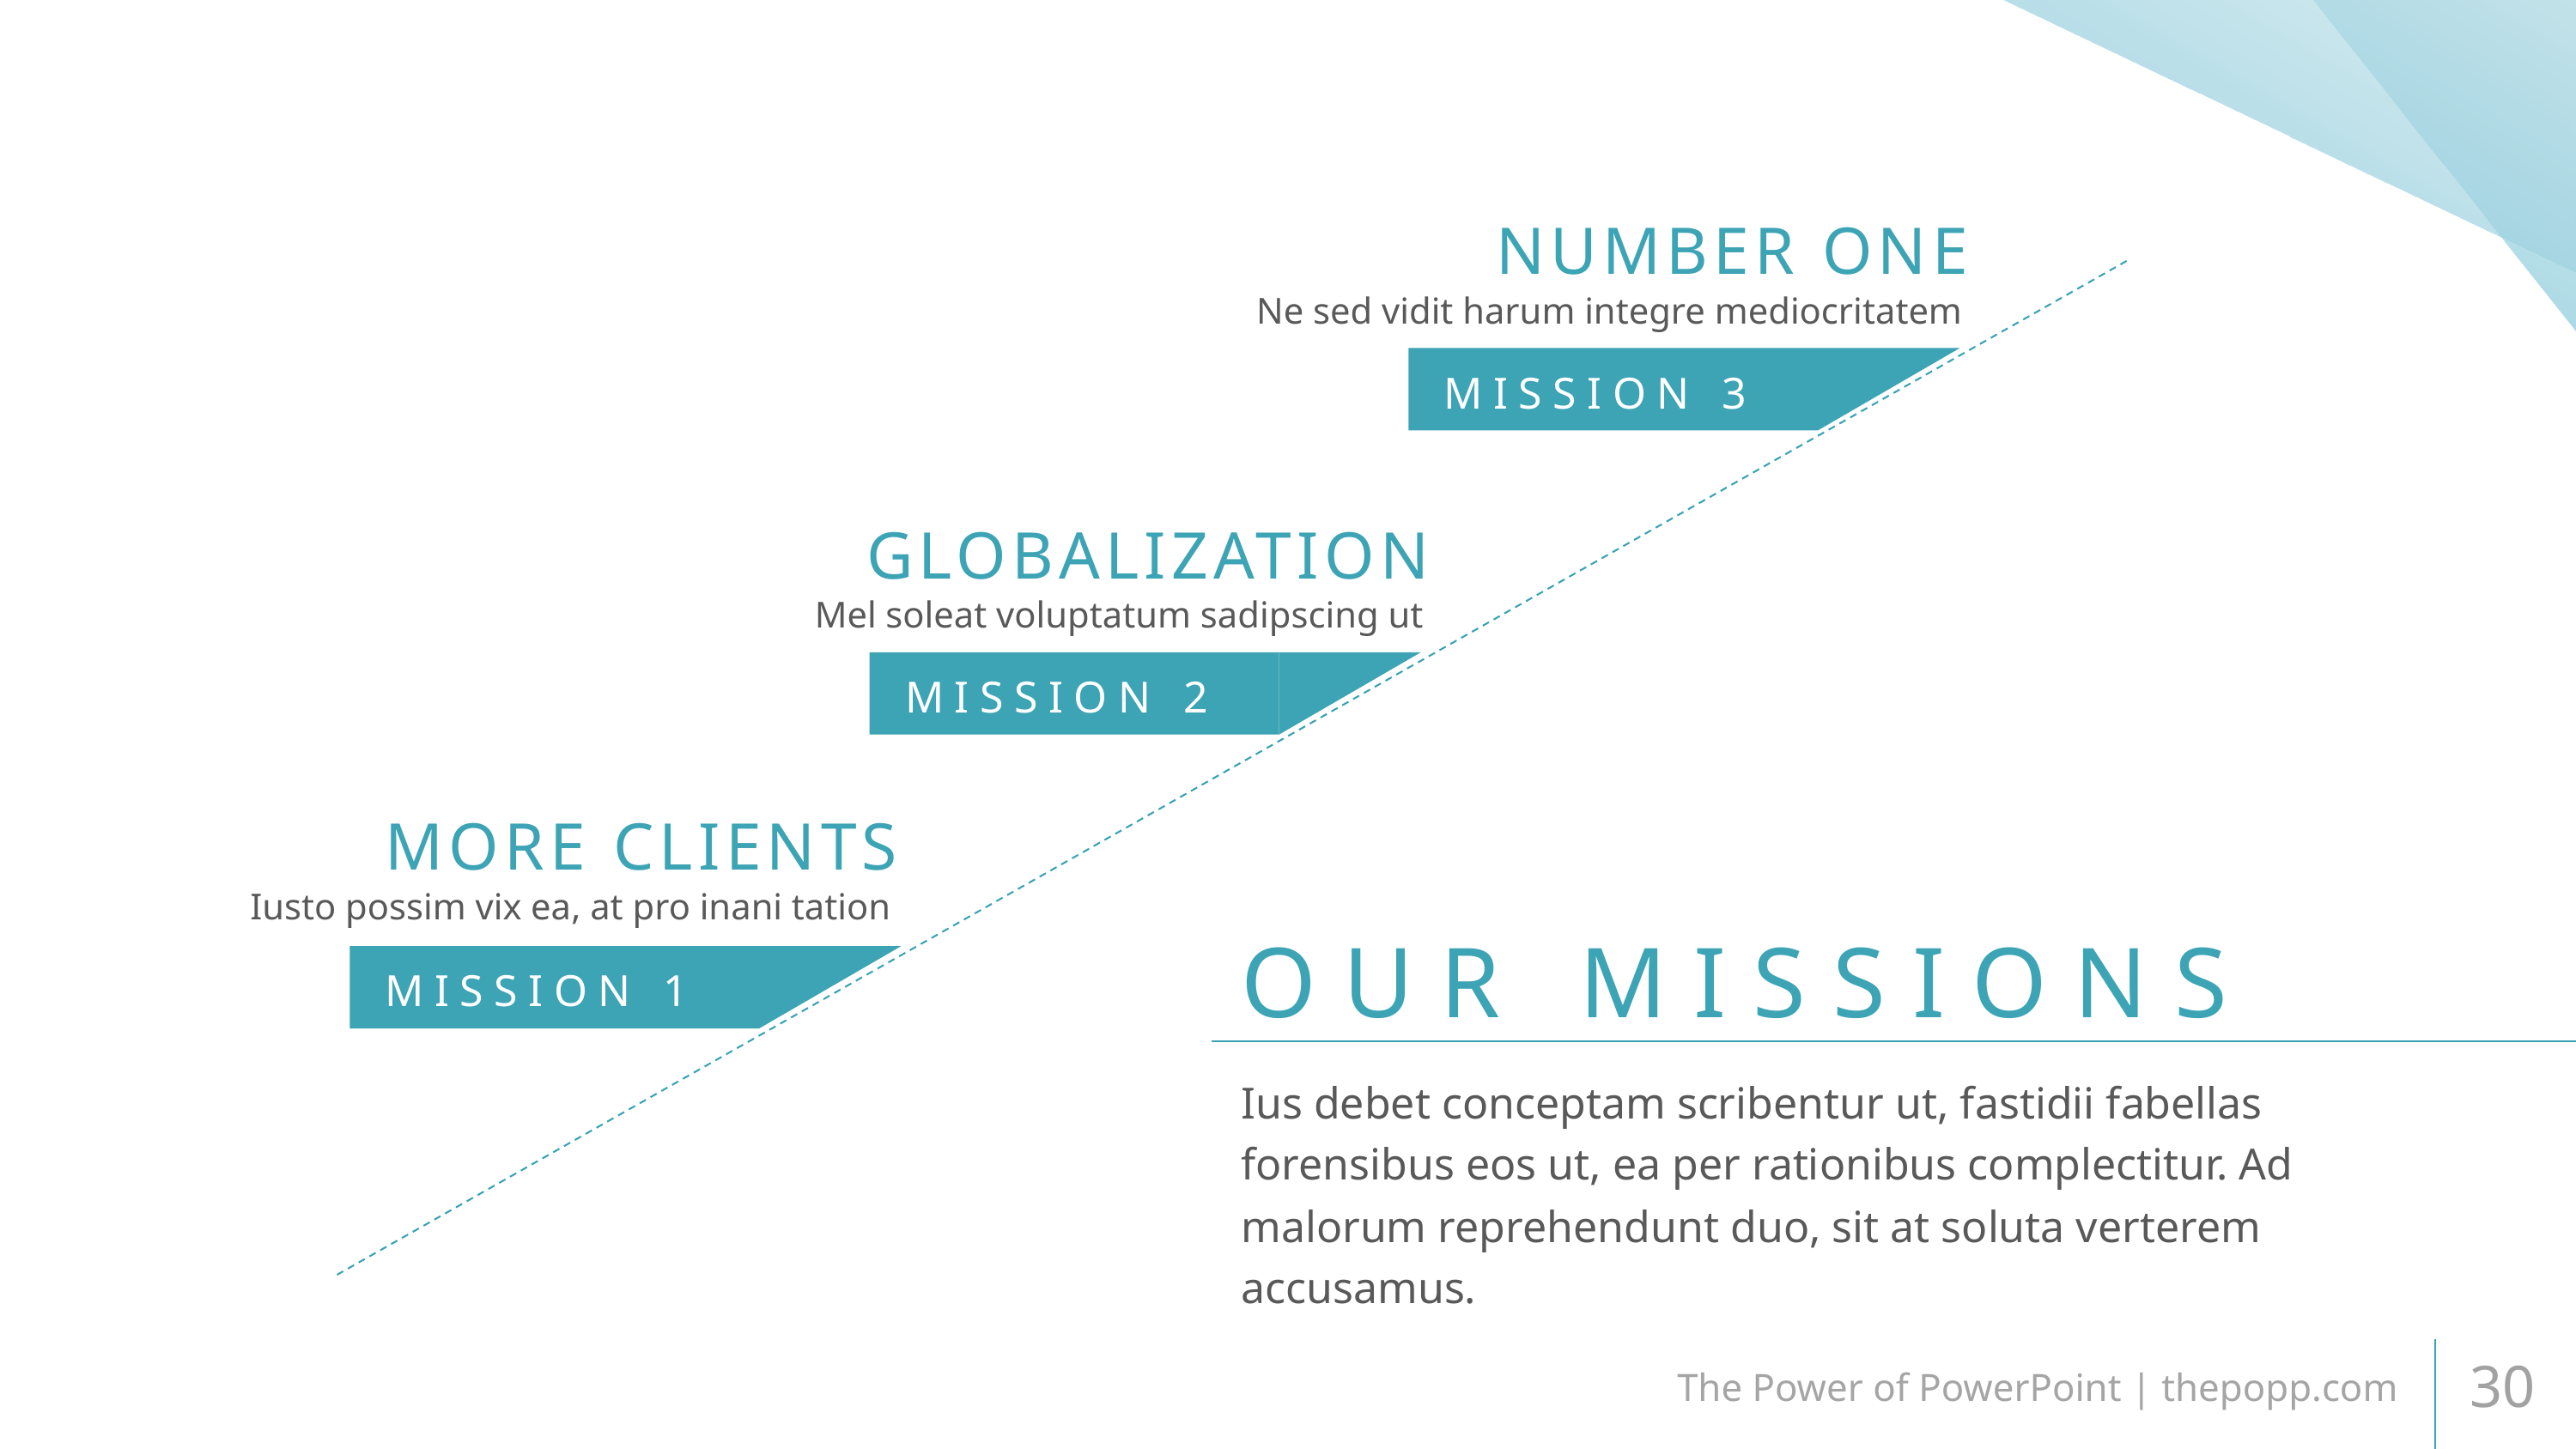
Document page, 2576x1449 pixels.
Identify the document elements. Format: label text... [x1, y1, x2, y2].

list Ius debet conceptam scribentur ut, fastidii fabellas forensibus eos ut, ea per rationibus complectitur. Ad malorum reprehendunt duo, sit at soluta verterem accusamus. [1218, 1053, 2441, 1276]
list Ne sed vidit harum integre mediocritatem [1122, 268, 1985, 351]
list Mel soleat voluptatum sadipscing ut [584, 572, 1447, 655]
list Iusto possim vix ea, at pro inani tation [52, 864, 914, 947]
list MISSION 3 [1420, 351, 1818, 427]
list MISSION 1 [362, 947, 760, 1025]
list GLOBALIZATION [728, 483, 1453, 603]
list OUR MISSIONS [1218, 793, 2441, 1049]
list MISSION 2 [882, 655, 1279, 731]
list MORE CLIENTS [197, 774, 921, 895]
list NUMBER ONE [1267, 179, 1992, 300]
footer The Power of PowerPoint | thepopp.com [1326, 1350, 2421, 1428]
slide_number 30 [2446, 1350, 2575, 1428]
